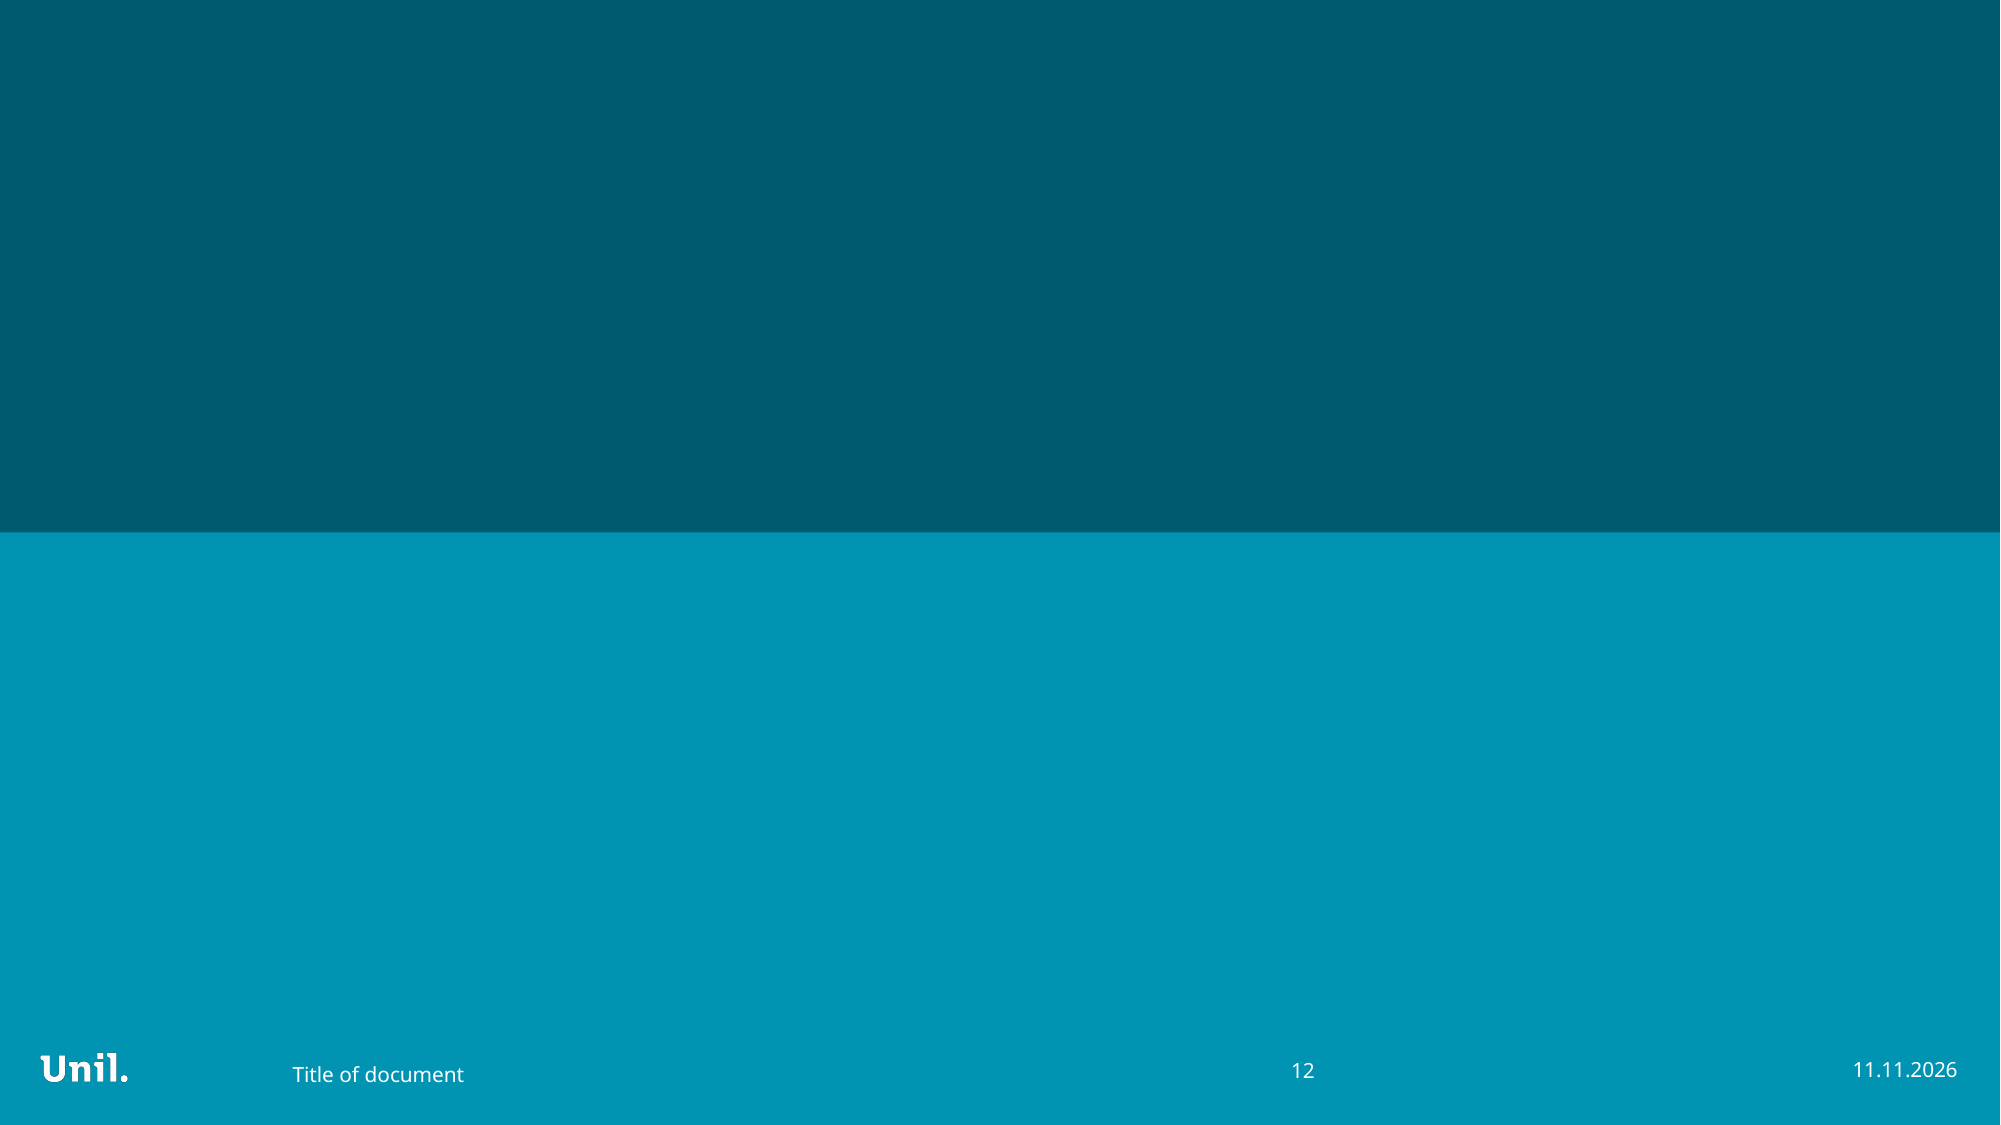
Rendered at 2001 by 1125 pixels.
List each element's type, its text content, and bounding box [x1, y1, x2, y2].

slide_number 12 [1250, 1037, 1355, 1086]
footer Title of document [292, 1011, 1048, 1087]
picture [27, 1042, 141, 1095]
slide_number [1789, 1026, 1958, 1086]
